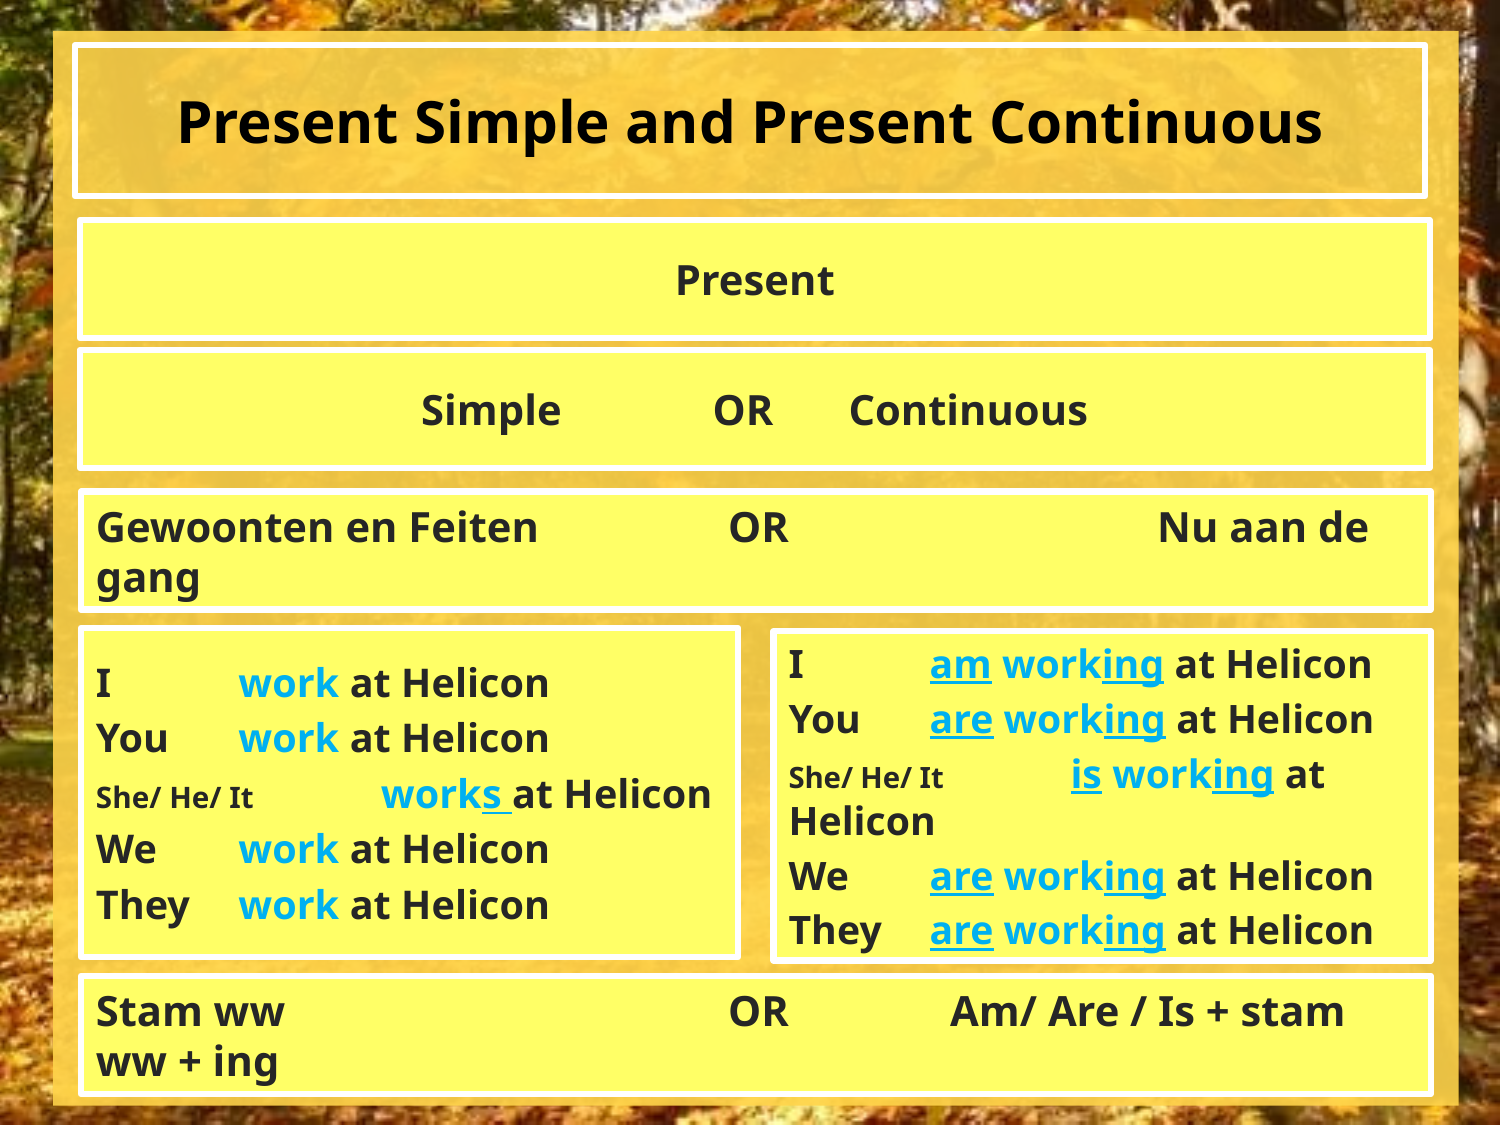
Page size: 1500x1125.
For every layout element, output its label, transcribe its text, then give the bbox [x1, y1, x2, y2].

text_box Gewoonten en Feiten OR Nu aan de gang [80, 491, 1431, 610]
picture [0, 0, 1500, 1125]
text_box Stam ww OR Am/ Are / Is + stam ww + ing [80, 975, 1431, 1094]
title Present Simple and Present Continuous [72, 42, 1428, 199]
list Present [79, 219, 1430, 338]
text_box I am working at Helicon You are working at Helicon She/ He/ It is working at Helicon We are working at Helicon They are working at Helicon [773, 631, 1431, 961]
text_box Simple OR Continuous [79, 349, 1430, 468]
text_box I work at Helicon You work at Helicon She/ He/ It works at Helicon We work at Helicon They work at Helicon [80, 627, 739, 958]
